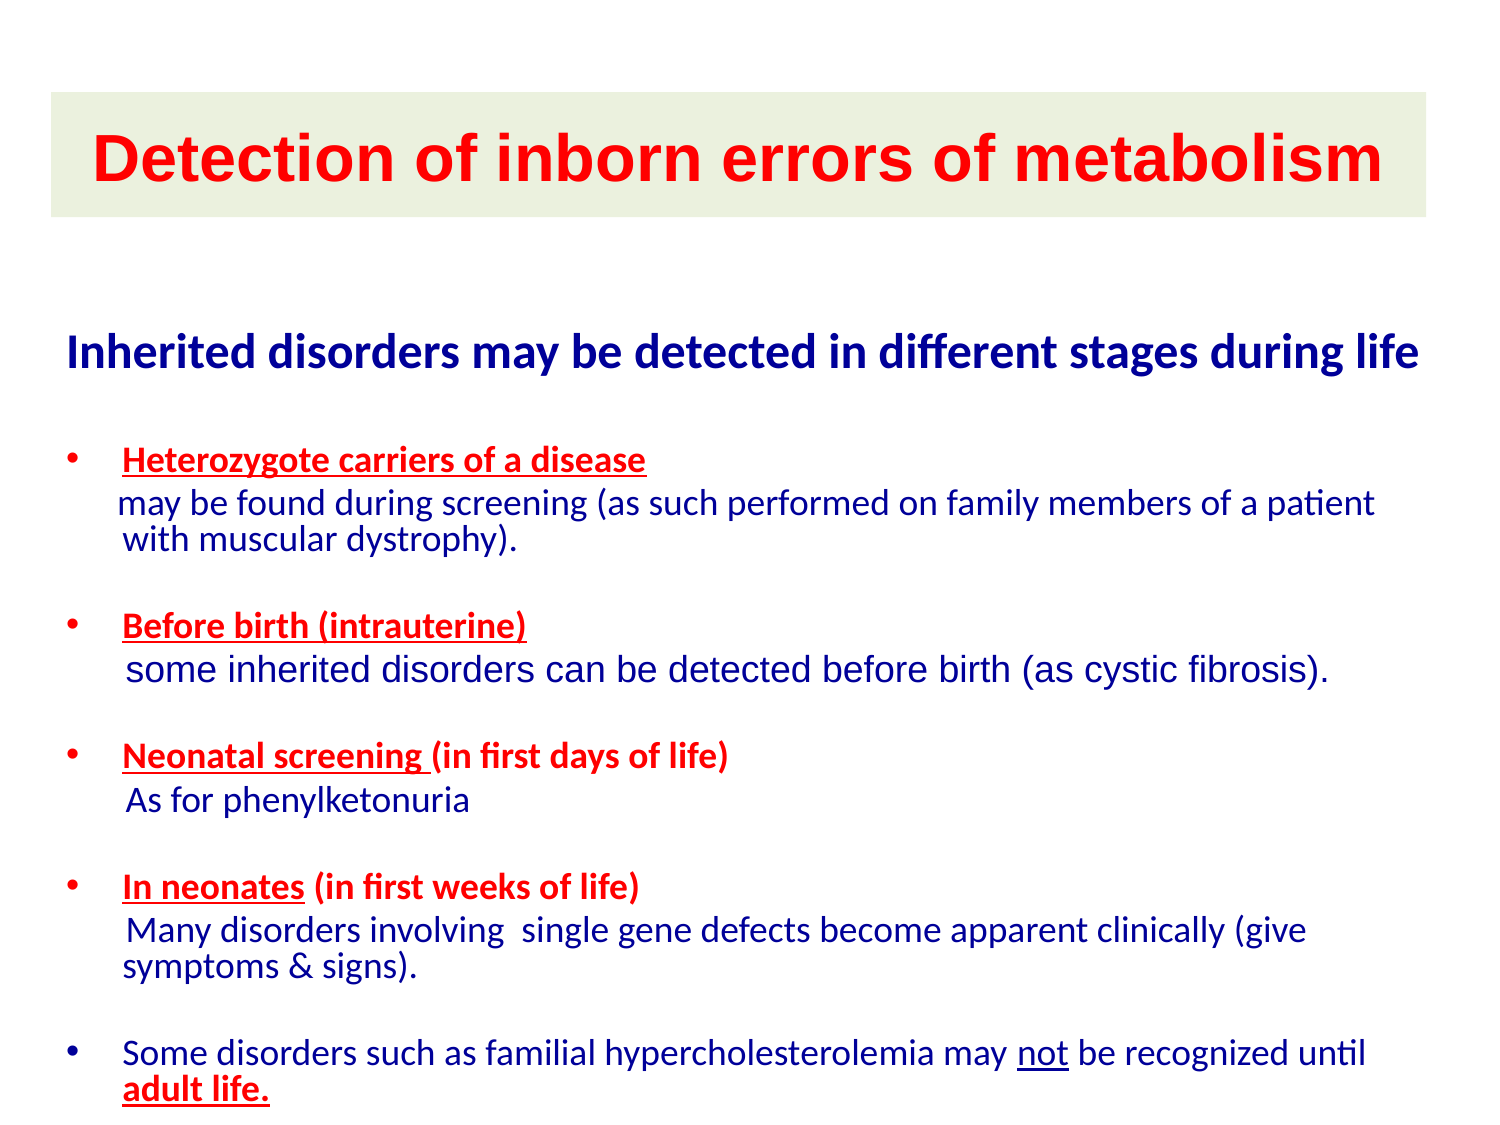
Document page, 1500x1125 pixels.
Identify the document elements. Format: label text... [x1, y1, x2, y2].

text_box Detection of inborn errors of metabolism [51, 92, 1427, 218]
list Inherited disorders may be detected in different stages during life Heterozygote carriers of a disease may be found during screening (as such performed on family members of a patient with muscular dystrophy). Before birth (intrauterine) some inherited disorders can be detected before birth (as cystic fibrosis). Neonatal screening (in first days of life) As for phenylketonuria In neonates (in first weeks of life) Many disorders involving single gene defects become apparent clinically (give symptoms & signs). Some disorders such as familial hypercholesterolemia may not be recognized until adult life. [51, 262, 1464, 1125]
